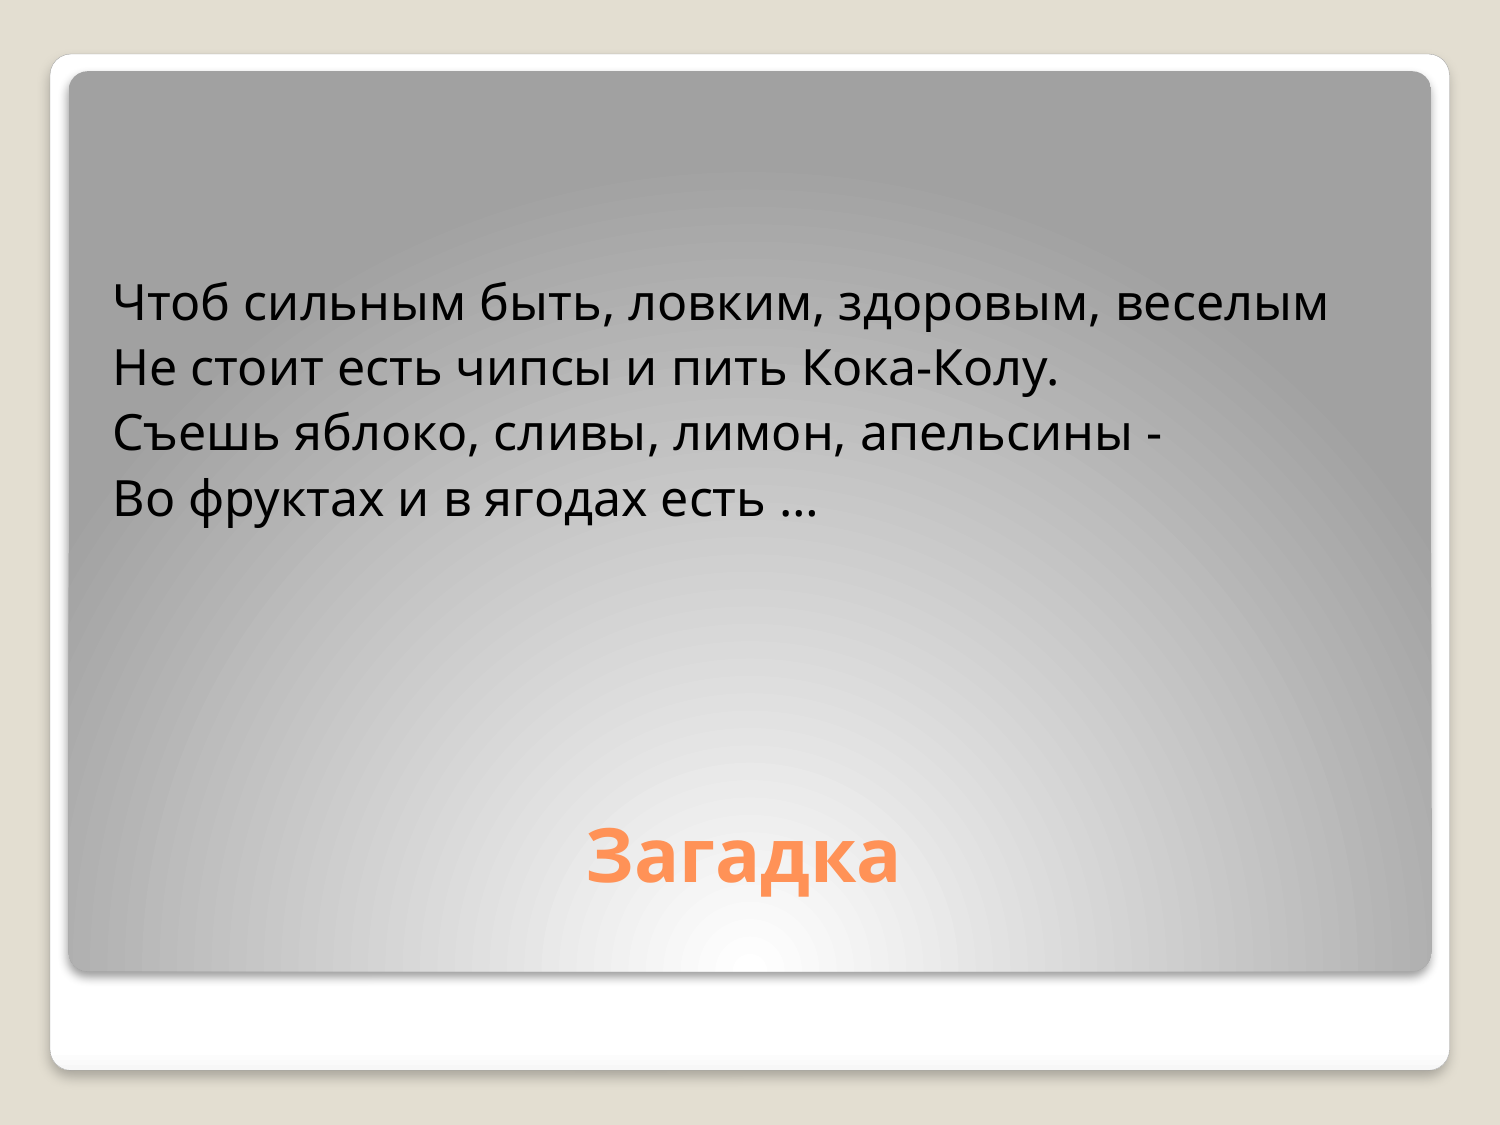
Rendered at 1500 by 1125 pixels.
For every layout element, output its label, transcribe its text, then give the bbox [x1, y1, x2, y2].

title Загадка [82, 774, 1425, 905]
list Чтоб сильным быть, ловким, здоровым, веселым Не стоит есть чипсы и пить Кока-Колу. Съешь яблоко, сливы, лимон, апельсины - Во фруктах и в ягодах есть … [82, 255, 1425, 774]
